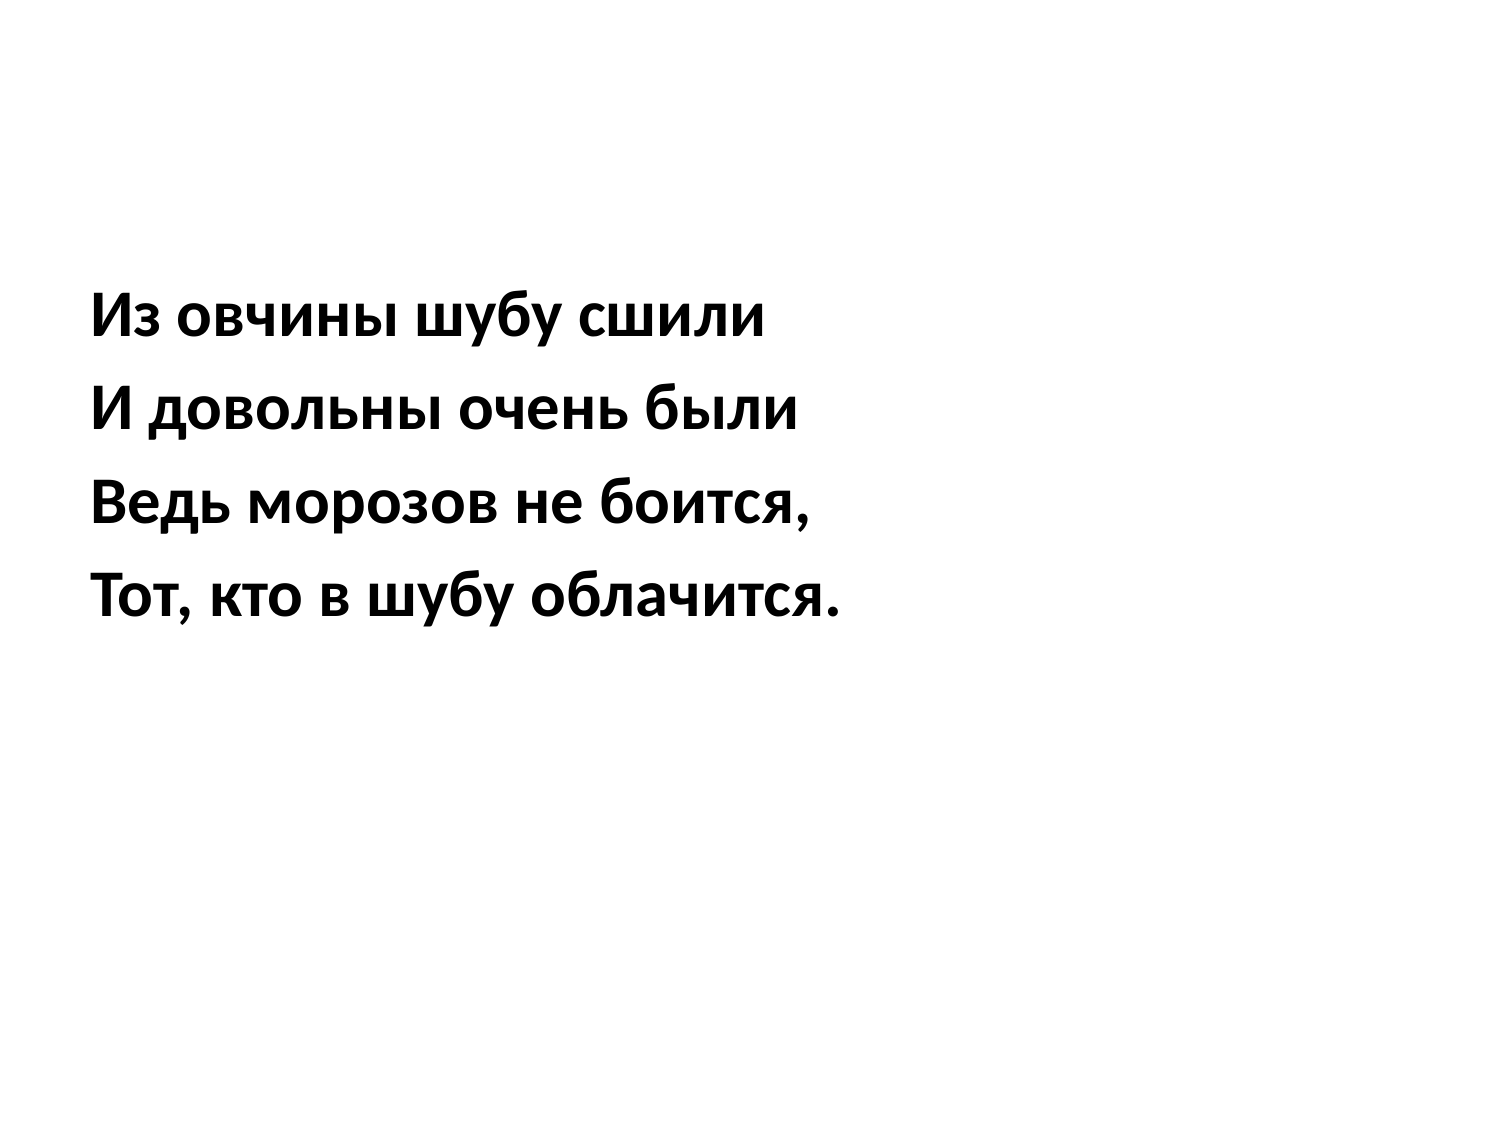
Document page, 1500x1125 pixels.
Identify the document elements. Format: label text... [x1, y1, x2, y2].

list Из овчины шубу сшили И довольны очень были Ведь морозов не боится, Тот, кто в шубу облачится. [75, 262, 1425, 1005]
